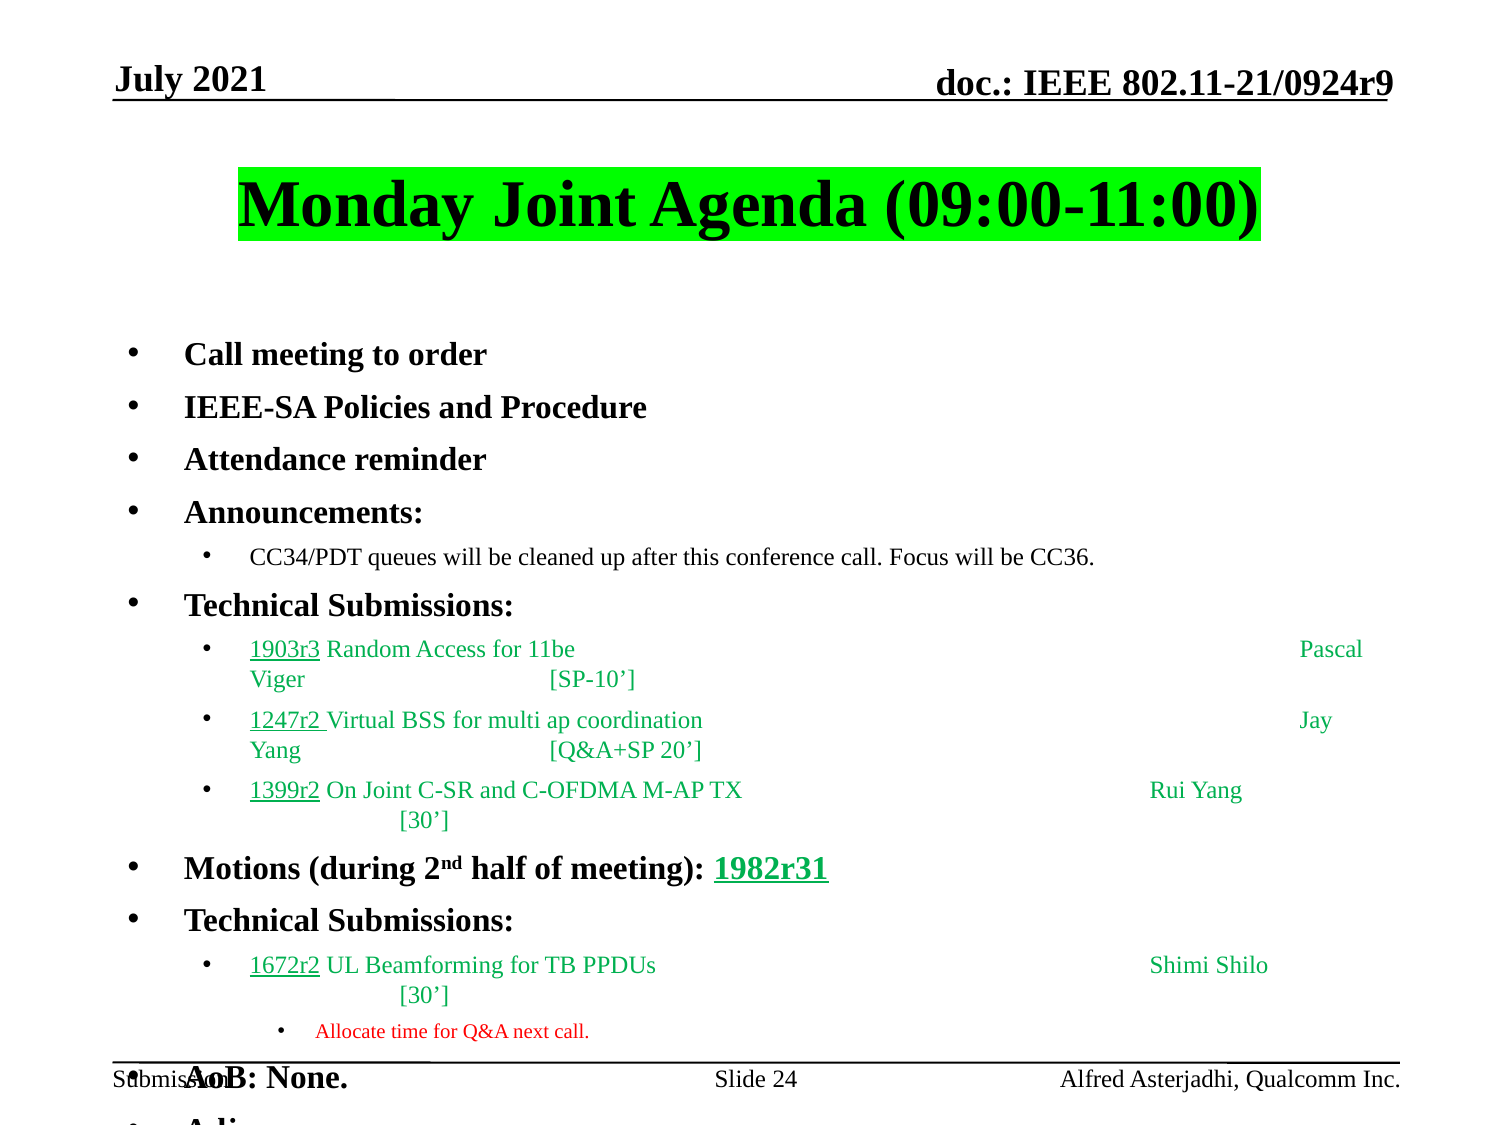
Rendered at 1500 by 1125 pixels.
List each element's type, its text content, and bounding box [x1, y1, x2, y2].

title Monday Joint Agenda (09:00-11:00) [112, 112, 1388, 288]
slide_number Slide 24 [712, 1061, 800, 1123]
footer Alfred Asterjadhi, Qualcomm Inc. [878, 1061, 1402, 1093]
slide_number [114, 54, 423, 100]
list Call meeting to order IEEE-SA Policies and Procedure Attendance reminder Announcements: CC34/PDT queues will be cleaned up after this conference call. Focus will be CC36. Technical Submissions: 1903r3 Random Access for 11be Pascal Viger [SP-10’] 1247r2 Virtual BSS for multi ap coordination Jay Yang [Q&A+SP 20’] 1399r2 On Joint C-SR and C-OFDMA M-AP TX Rui Yang [30’] Motions (during 2nd half of meeting): 1982r31 Technical Submissions: 1672r2 UL Beamforming for TB PPDUs Shimi Shilo [30’] Allocate time for Q&A next call. AoB: None. Adjourn [112, 324, 1388, 1063]
